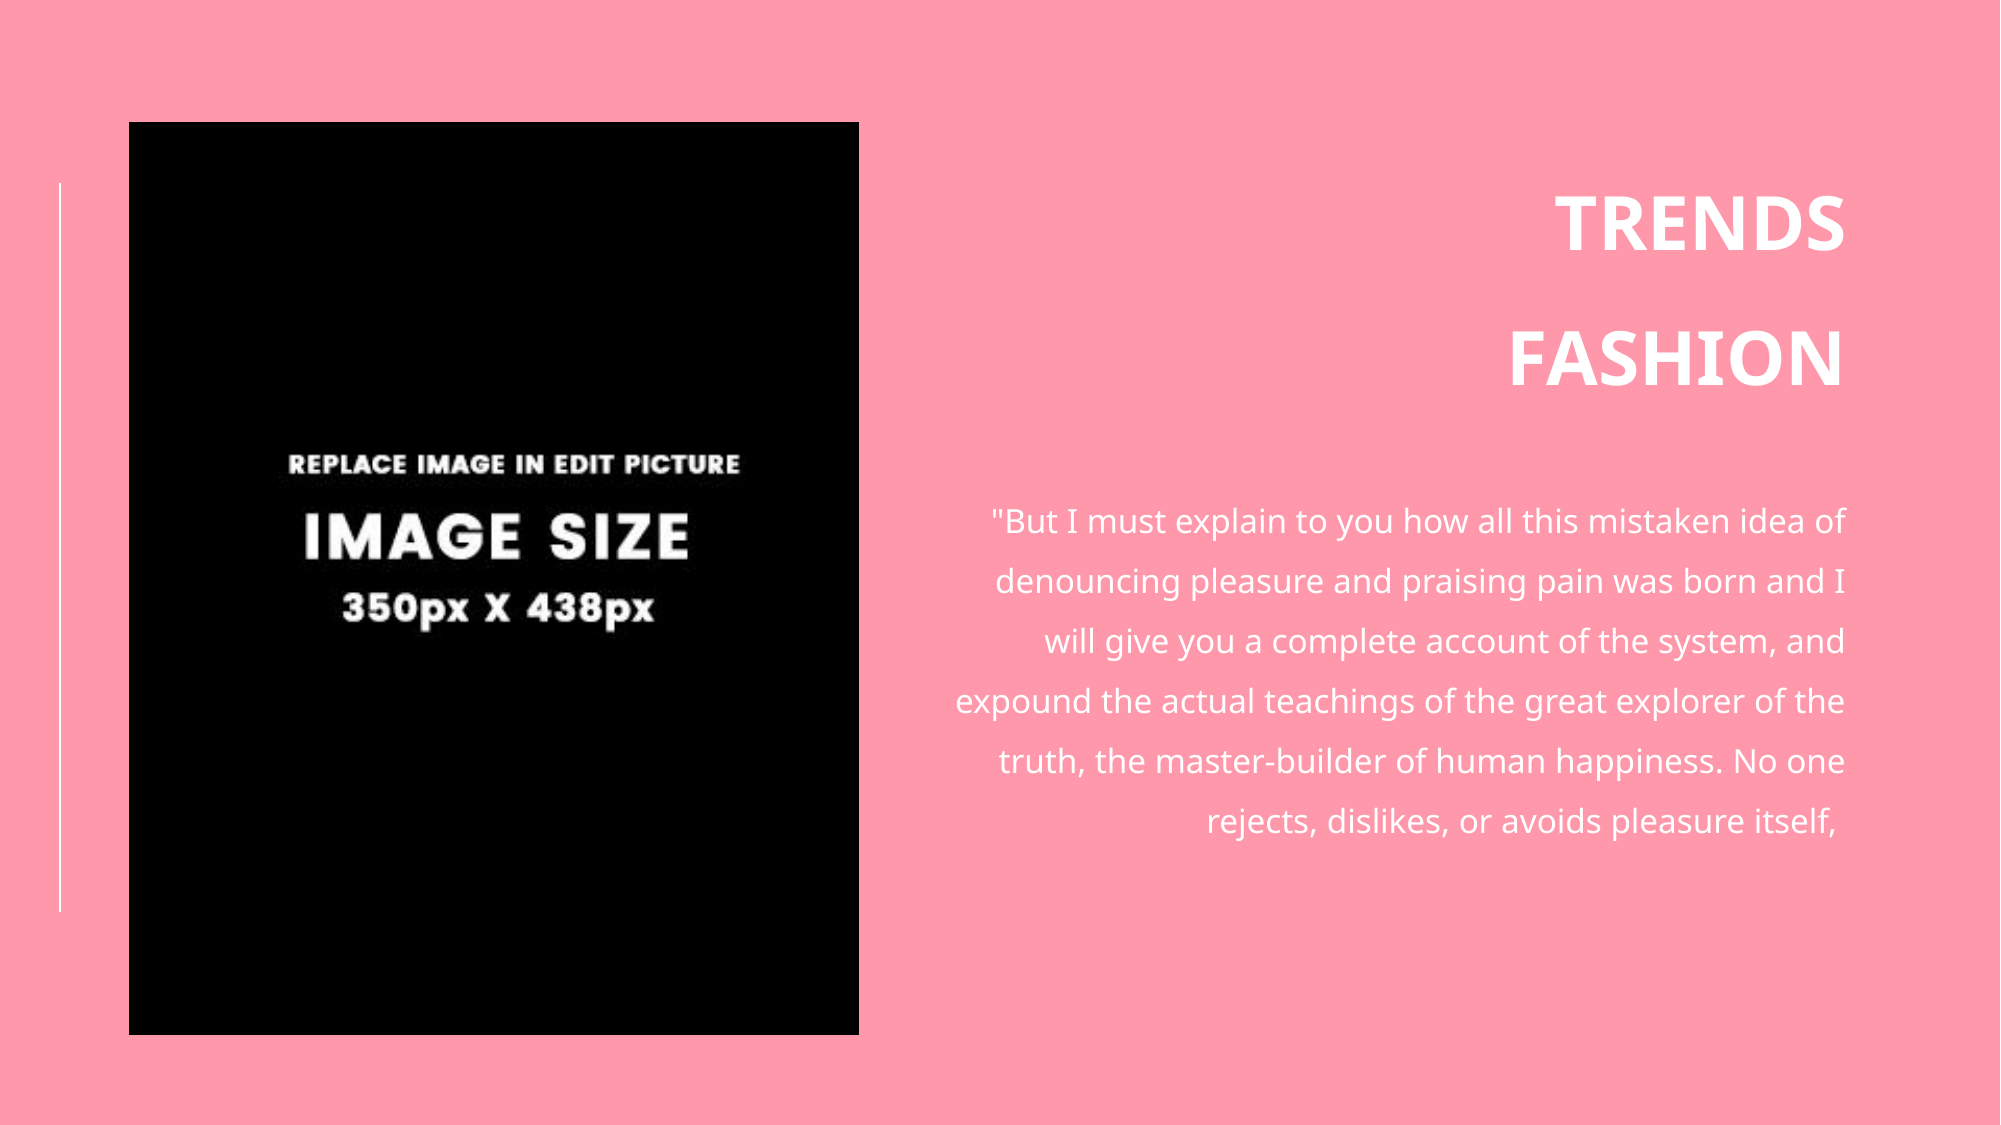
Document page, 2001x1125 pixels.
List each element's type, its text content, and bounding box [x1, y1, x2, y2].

text_box "But I must explain to you how all this mistaken idea of denouncing pleasure and praising pain was born and I will give you a complete account of the system, and expound the actual teachings of the great explorer of the truth, the master-builder of human happiness. No one rejects, dislikes, or avoids pleasure itself, [928, 473, 1863, 913]
text_box TRENDS FASHION [1377, 123, 1863, 411]
picture [129, 122, 859, 1036]
